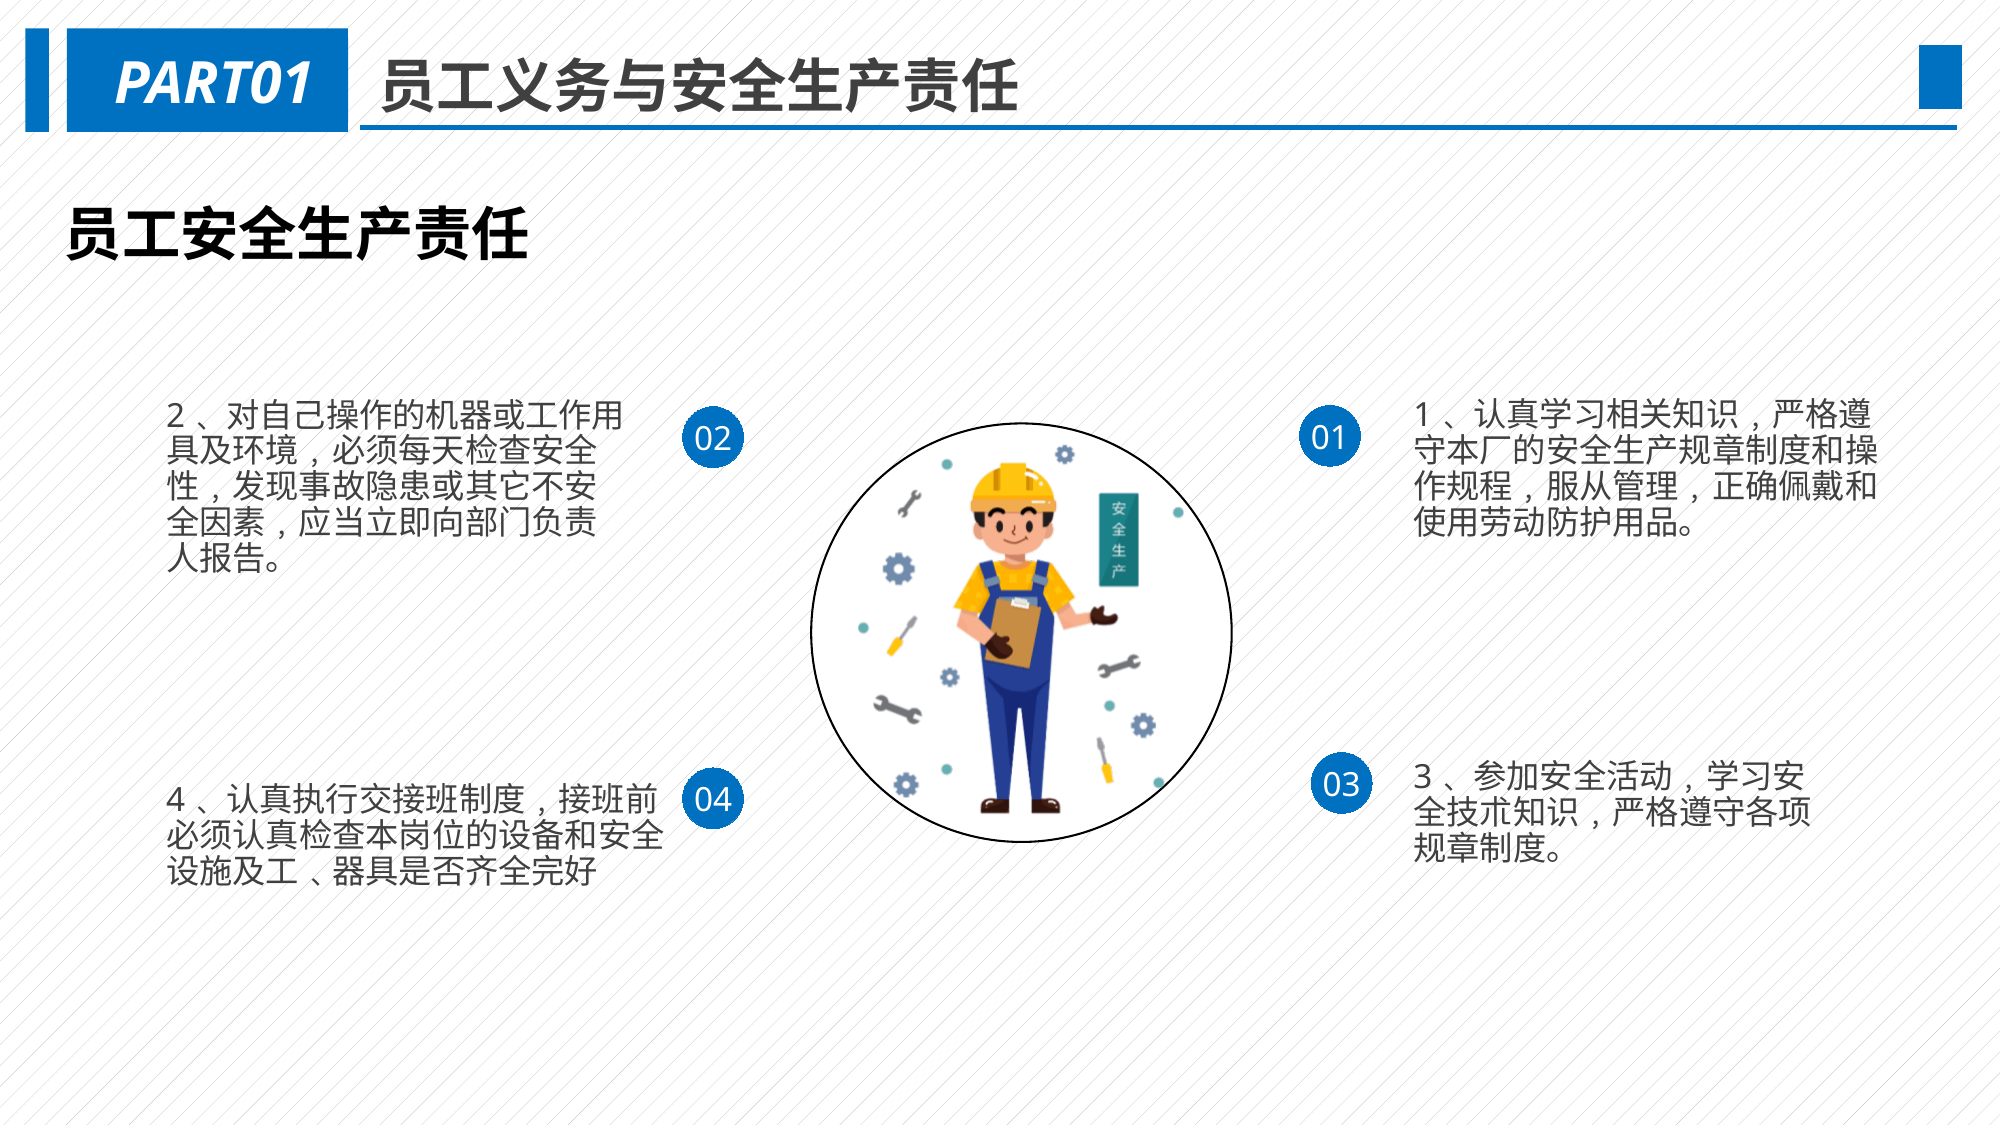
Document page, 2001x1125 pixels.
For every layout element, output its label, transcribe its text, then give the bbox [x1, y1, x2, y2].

title 员工安全生产责任 [48, 135, 568, 339]
text_box 2﹑对自己操作的机器或工作用具及环境﹐必须每天检查安全性﹐发现事故隐患或其它不安全因素﹐应当立即向部门负责人报告。 [151, 390, 641, 586]
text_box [811, 423, 1232, 842]
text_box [25, 28, 1961, 132]
text_box 03 [1311, 752, 1373, 814]
text_box 01 [1299, 405, 1361, 467]
text_box 02 [682, 406, 744, 468]
text_box 04 [682, 767, 744, 829]
text_box 4﹑认真执行交接班制度﹐接班前必须认真检查本岗位的设备和安全设施及工﹑器具是否齐全完好 [151, 775, 683, 898]
text_box 1﹑认真学习相关知识﹐严格遵守本厂的安全生产规章制度和操作规程﹐服从管理﹐正确佩戴和使用劳动防护用品。 [1398, 390, 1914, 550]
text_box 3﹑参加安全活动﹐学习安全技朮知识﹐严格遵守各项规章制度。 [1398, 752, 1835, 876]
